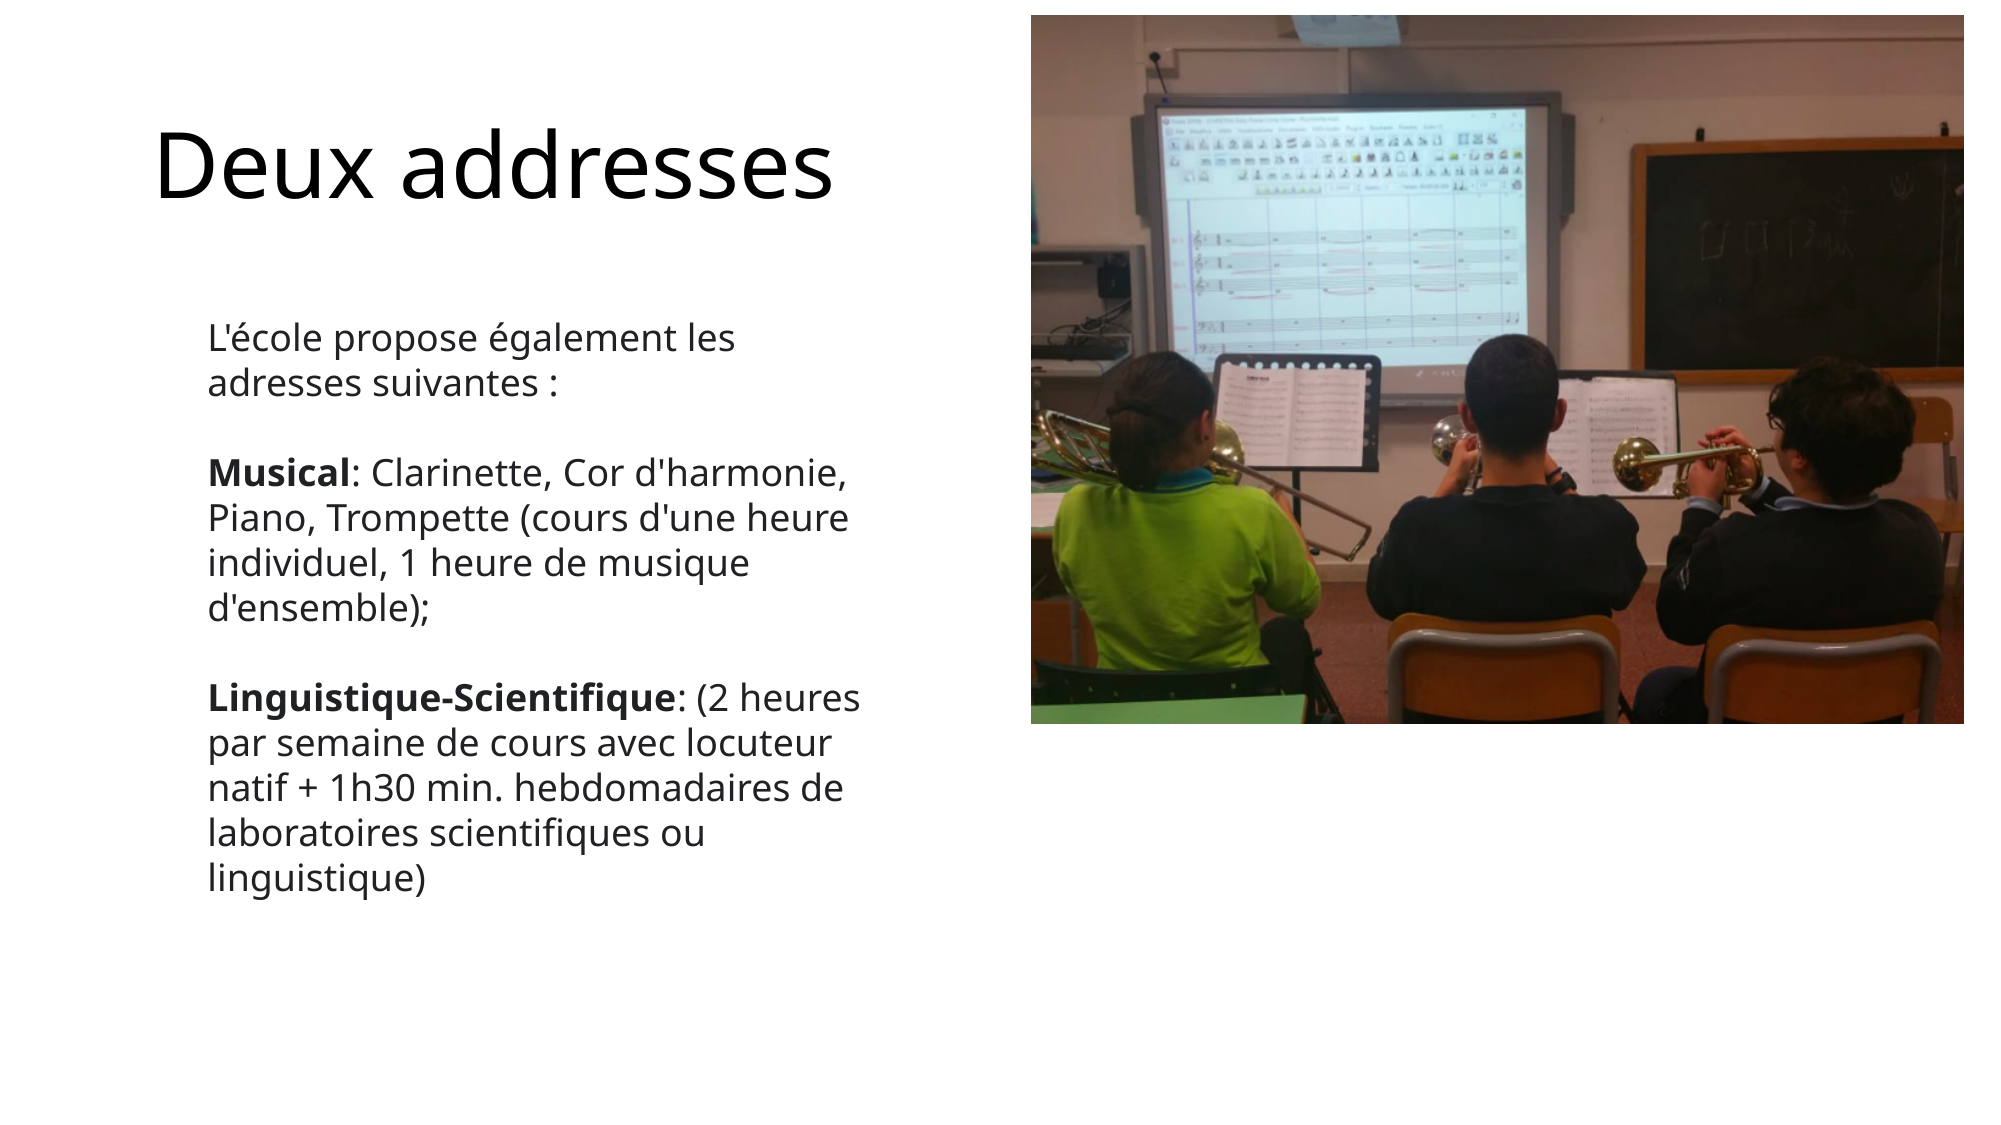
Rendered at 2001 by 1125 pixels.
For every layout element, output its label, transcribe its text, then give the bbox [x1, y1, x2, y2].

text_box Deux addresses [137, 59, 1025, 278]
picture [1030, 15, 1964, 724]
text_box L'école propose également les adresses suivantes : Musical: Clarinette, Cor d'harmonie, Piano, Trompette (cours d'une heure individuel, 1 heure de musique d'ensemble); Linguistique-Scientifique: (2 heures par semaine de cours avec locuteur natif + 1h30 min. hebdomadaires de laboratoires scientifiques ou linguistique) [192, 307, 898, 907]
